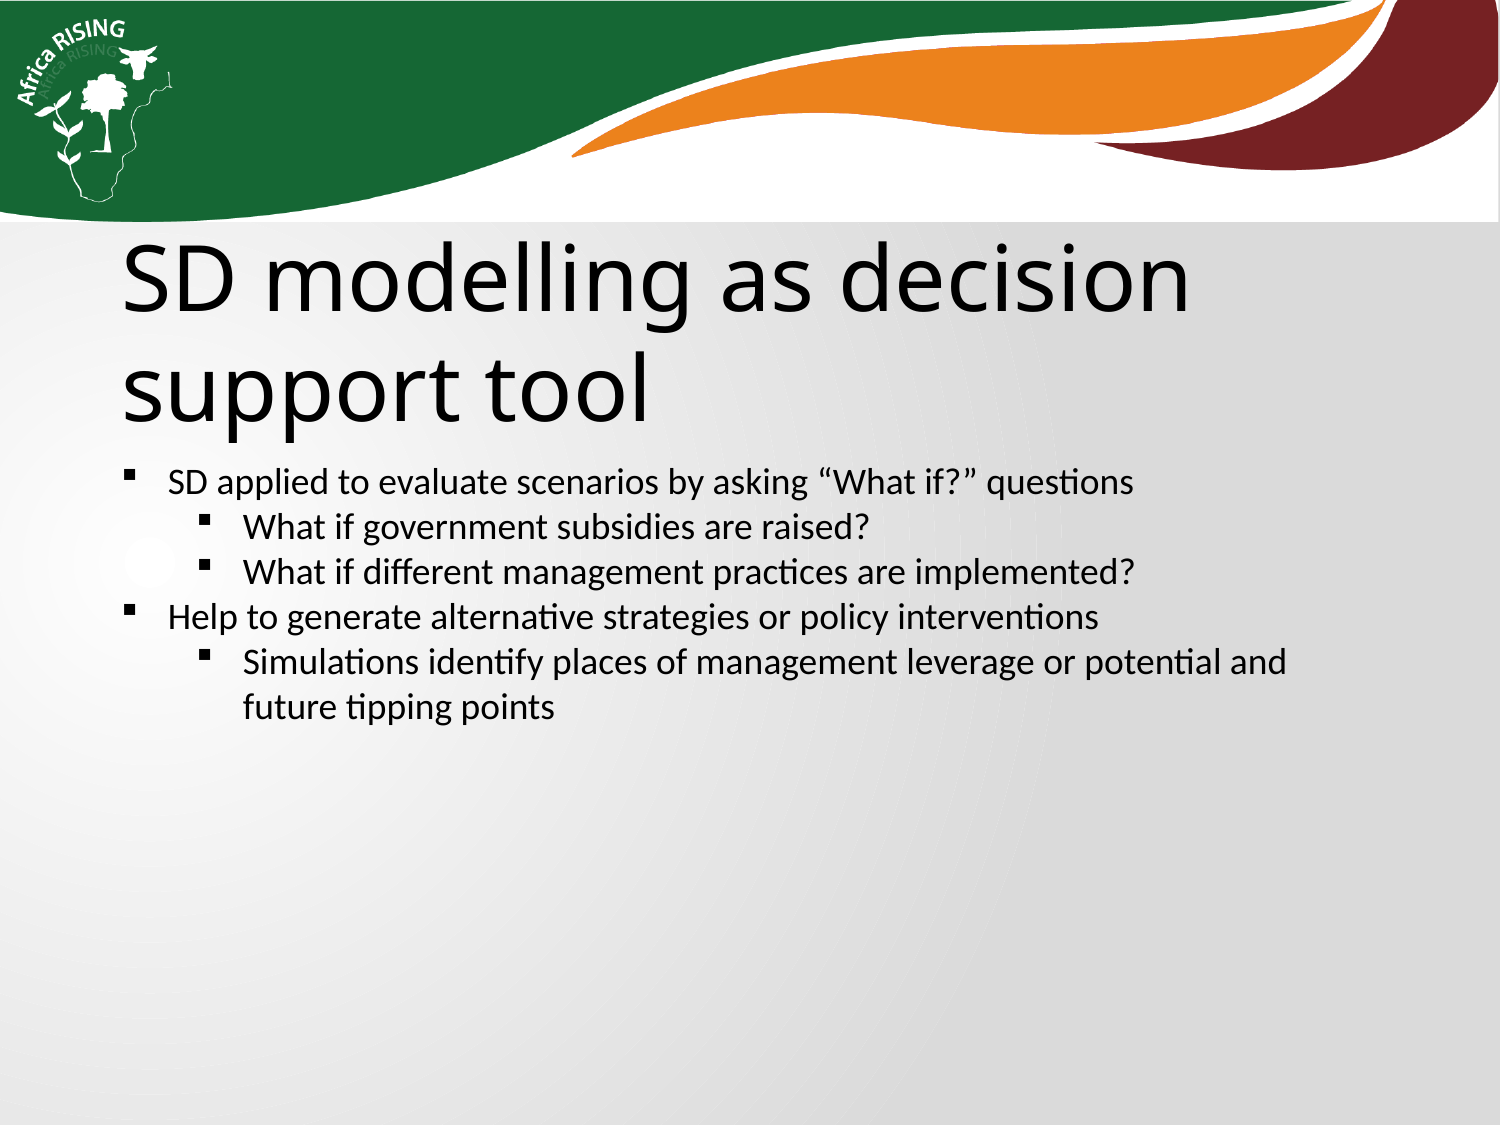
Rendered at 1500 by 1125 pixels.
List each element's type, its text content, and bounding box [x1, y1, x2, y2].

picture [0, 0, 1499, 222]
text_box SD applied to evaluate scenarios by asking “What if?” questions What if government subsidies are raised? What if different management practices are implemented? Help to generate alternative strategies or policy interventions Simulations identify places of management leverage or potential and future tipping points [106, 449, 1344, 735]
list SD modelling as decision support tool [87, 212, 1363, 350]
